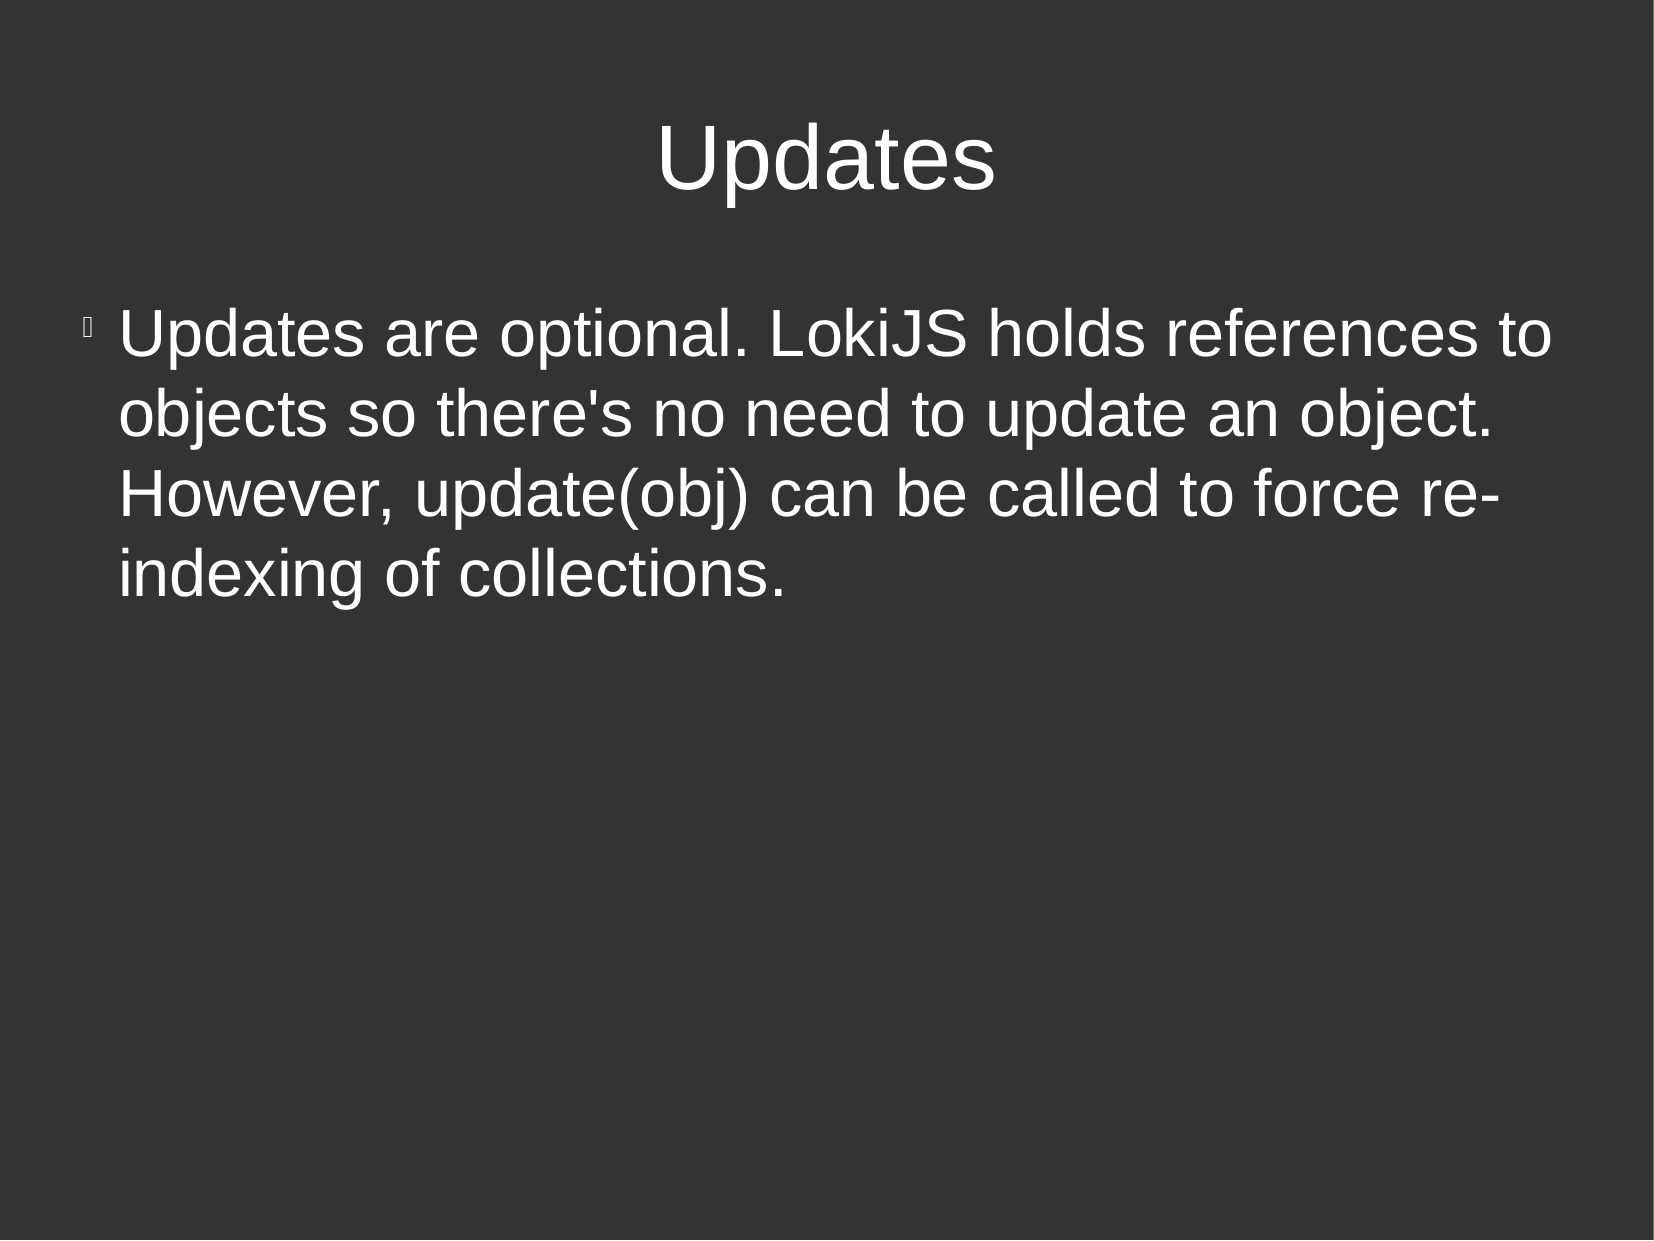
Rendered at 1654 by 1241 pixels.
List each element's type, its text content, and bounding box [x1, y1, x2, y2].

text_box Updates are optional. LokiJS holds references to objects so there's no need to update an object. However, update(obj) can be called to force re-indexing of collections. [82, 290, 1571, 1010]
text_box Updates [82, 49, 1571, 257]
